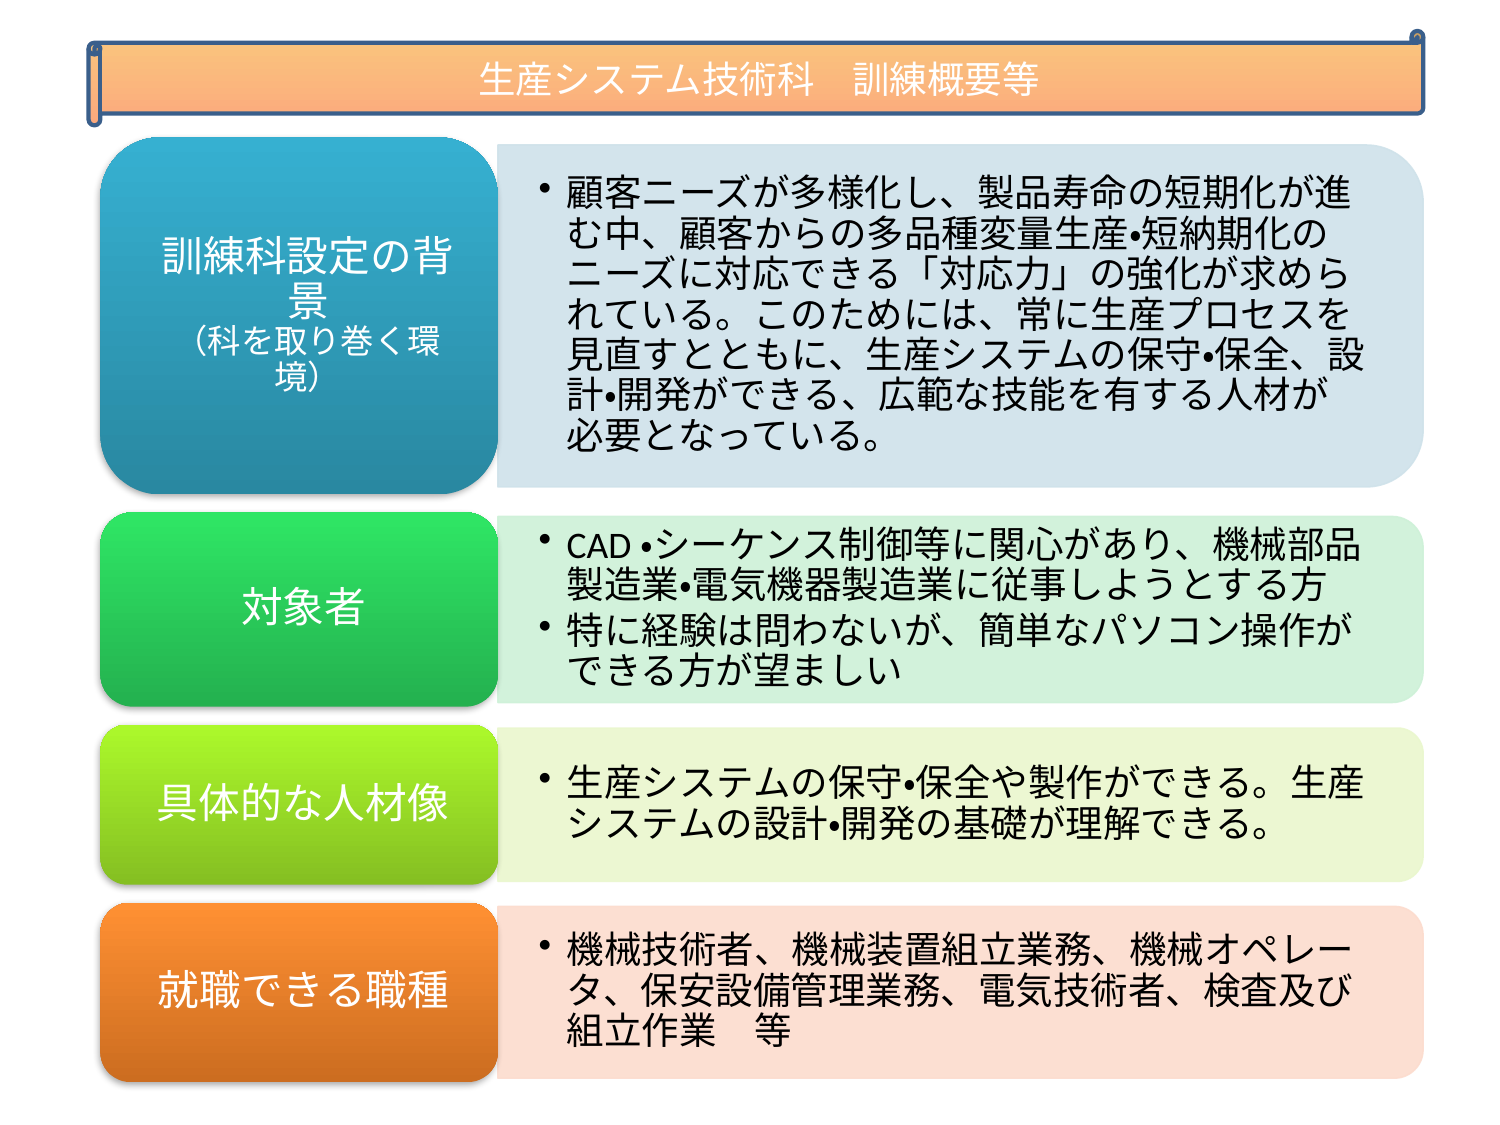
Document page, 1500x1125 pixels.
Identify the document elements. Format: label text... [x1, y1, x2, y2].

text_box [100, 136, 1424, 1083]
text_box 生産システム技術科 訓練概要等 [86, 28, 1426, 128]
